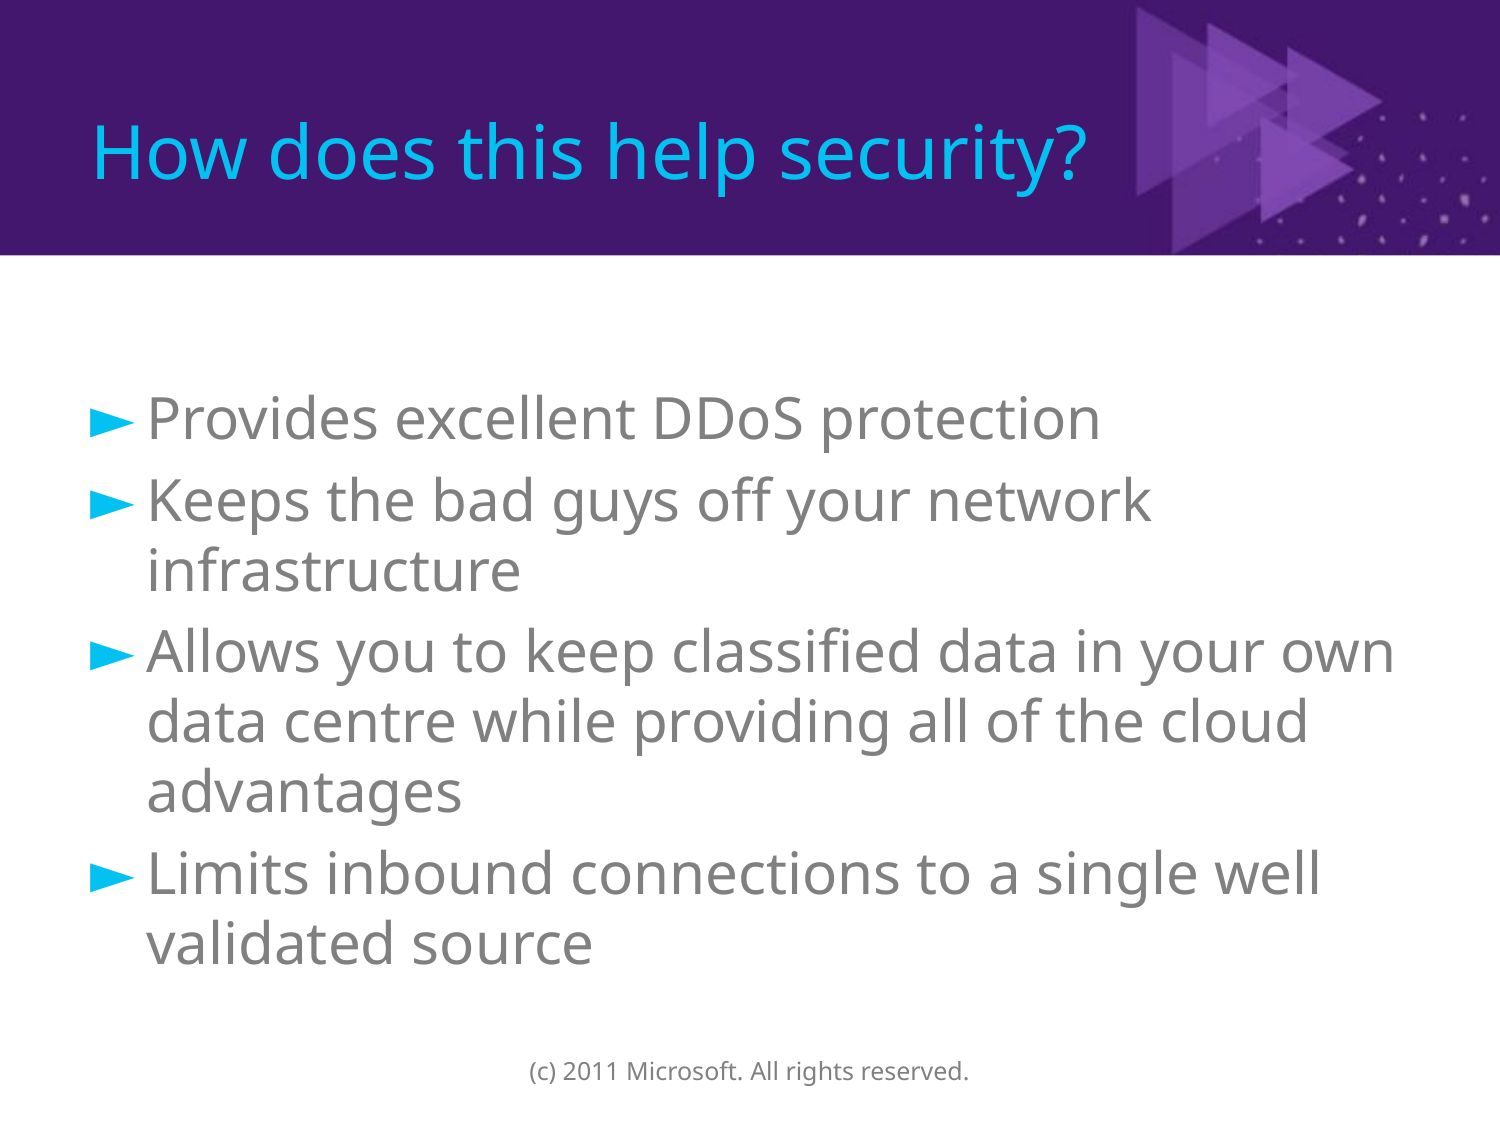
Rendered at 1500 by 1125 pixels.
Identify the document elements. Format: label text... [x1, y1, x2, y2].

title How does this help security? [75, 56, 1425, 244]
list Provides excellent DDoS protection Keeps the bad guys off your network infrastructure Allows you to keep classified data in your own data centre while providing all of the cloud advantages Limits inbound connections to a single well validated source [75, 373, 1425, 1005]
picture [0, 0, 1500, 255]
footer (c) 2011 Microsoft. All rights reserved. [512, 1042, 988, 1103]
